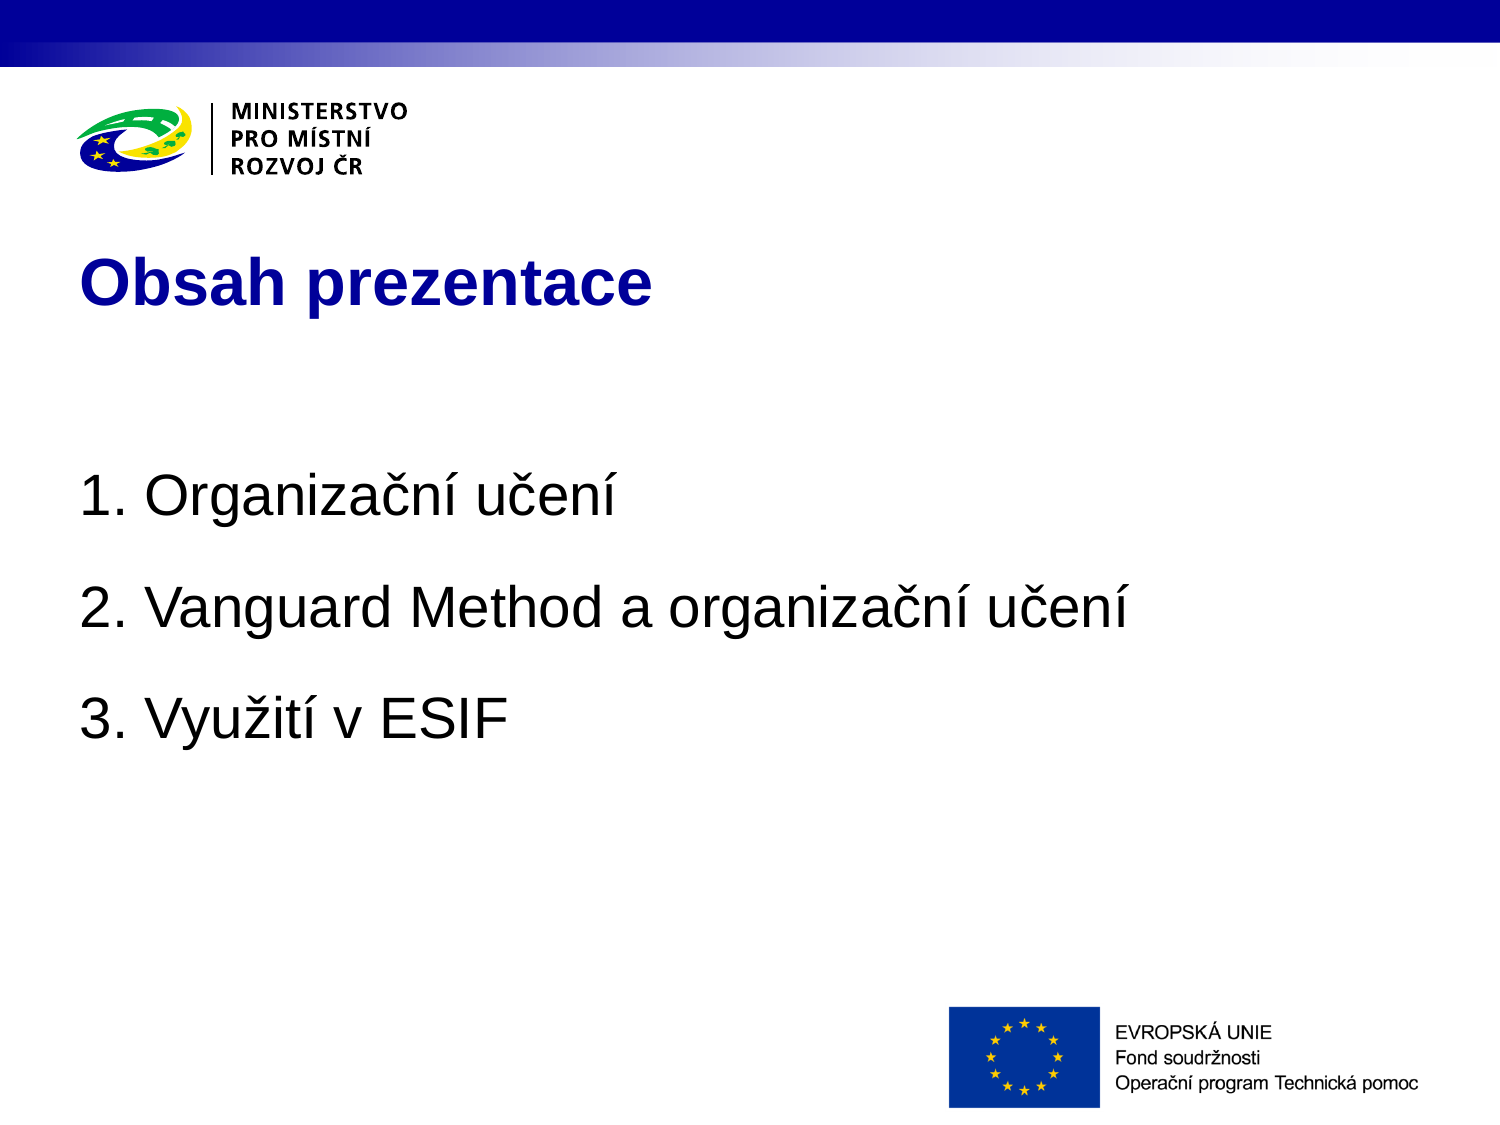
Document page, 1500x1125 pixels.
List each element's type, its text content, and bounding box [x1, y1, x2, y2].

list 1. Organizační učení 2. Vanguard Method a organizační učení 3. Využití v ESIF [64, 338, 1425, 976]
picture [915, 973, 1452, 1125]
title Obsah prezentace [64, 231, 1425, 315]
